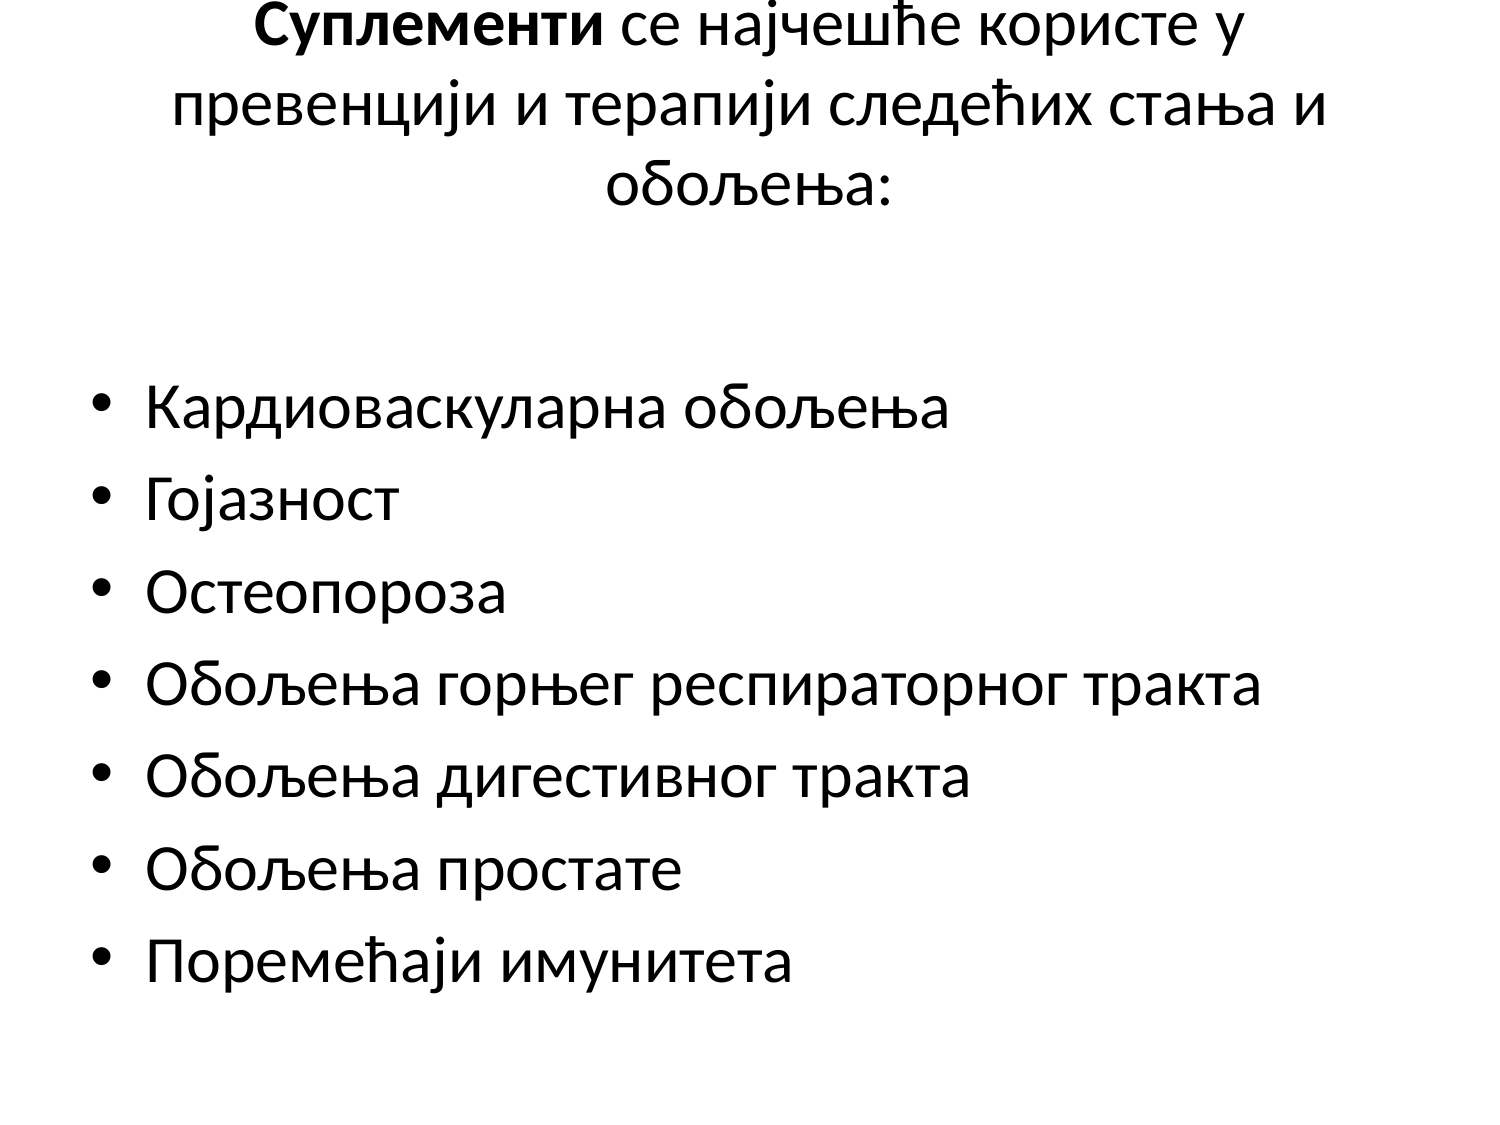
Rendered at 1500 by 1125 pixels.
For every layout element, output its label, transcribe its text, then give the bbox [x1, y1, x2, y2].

title Суплементи се најчешће користе у превенцији и терапији следећих стања и обољења: [75, 45, 1425, 233]
list Кардиоваскуларна обољења Гојазност Остеопороза Обољења горњег респираторног тракта Обољења дигестивног тракта Обољења простате Поремећаји имунитета [75, 262, 1425, 1005]
